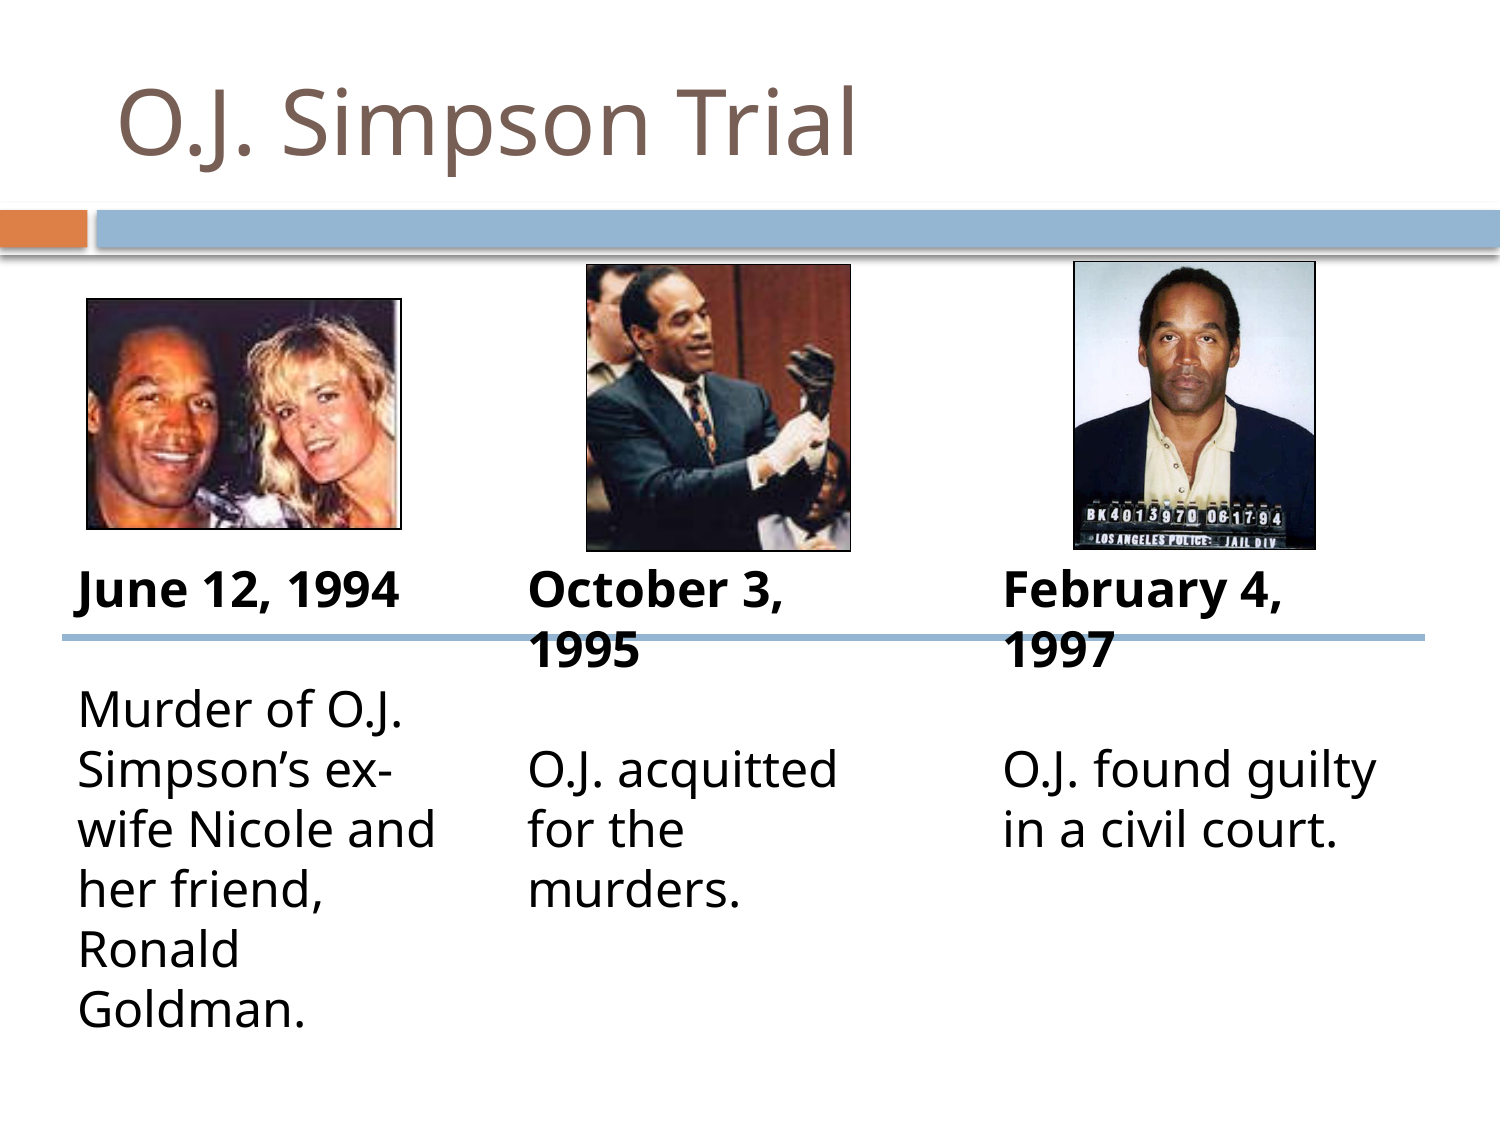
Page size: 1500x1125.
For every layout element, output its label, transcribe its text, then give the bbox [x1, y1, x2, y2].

picture [87, 299, 401, 529]
text_box October 3, 1995 O.J. acquitted for the murders. [512, 648, 925, 925]
title O.J. Simpson Trial [100, 37, 1438, 200]
picture [587, 265, 851, 551]
picture [1074, 262, 1315, 549]
text_box October 3, 1995 O.J. acquitted for the murders. [512, 549, 925, 637]
text_box February 4, 1997 O.J. found guilty in a civil court. [987, 549, 1425, 637]
text_box February 4, 1997 O.J. found guilty in a civil court. [987, 646, 1425, 865]
text_box June 12, 1994 Murder of O.J. Simpson’s ex-wife Nicole and her friend, Ronald Goldman. [62, 549, 488, 637]
text_box June 12, 1994 Murder of O.J. Simpson’s ex-wife Nicole and her friend, Ronald Goldman. [62, 646, 488, 1045]
